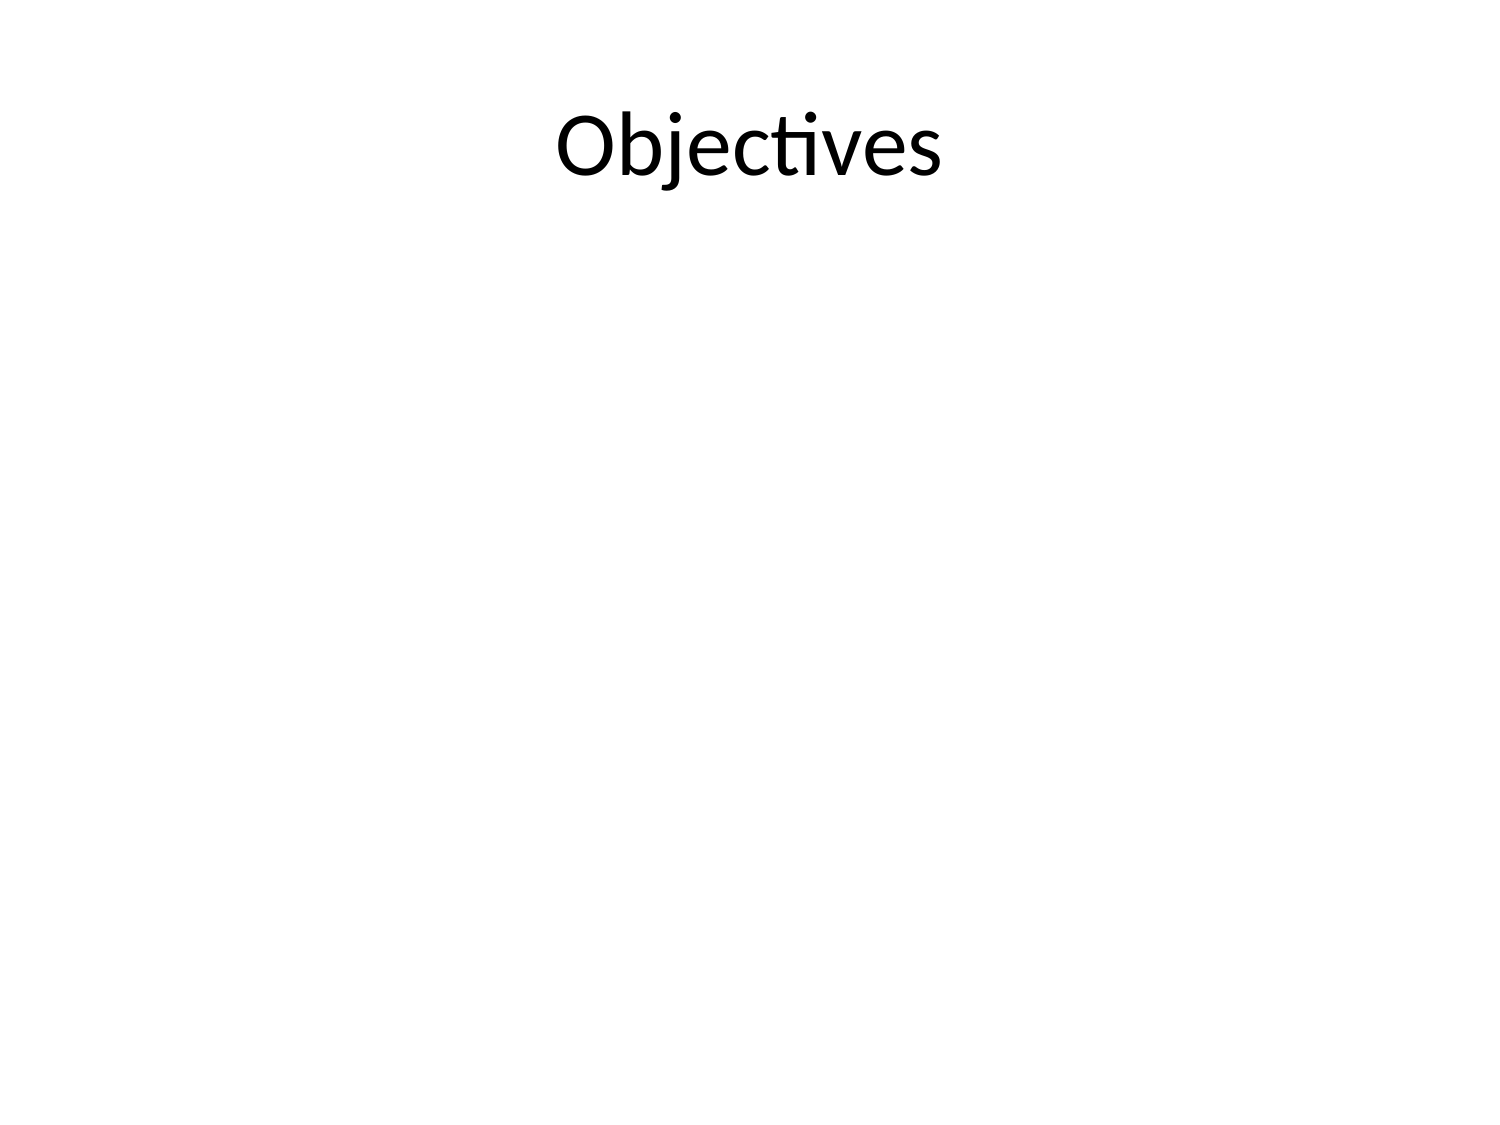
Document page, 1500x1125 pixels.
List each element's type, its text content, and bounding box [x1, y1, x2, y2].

title Objectives [75, 45, 1425, 233]
